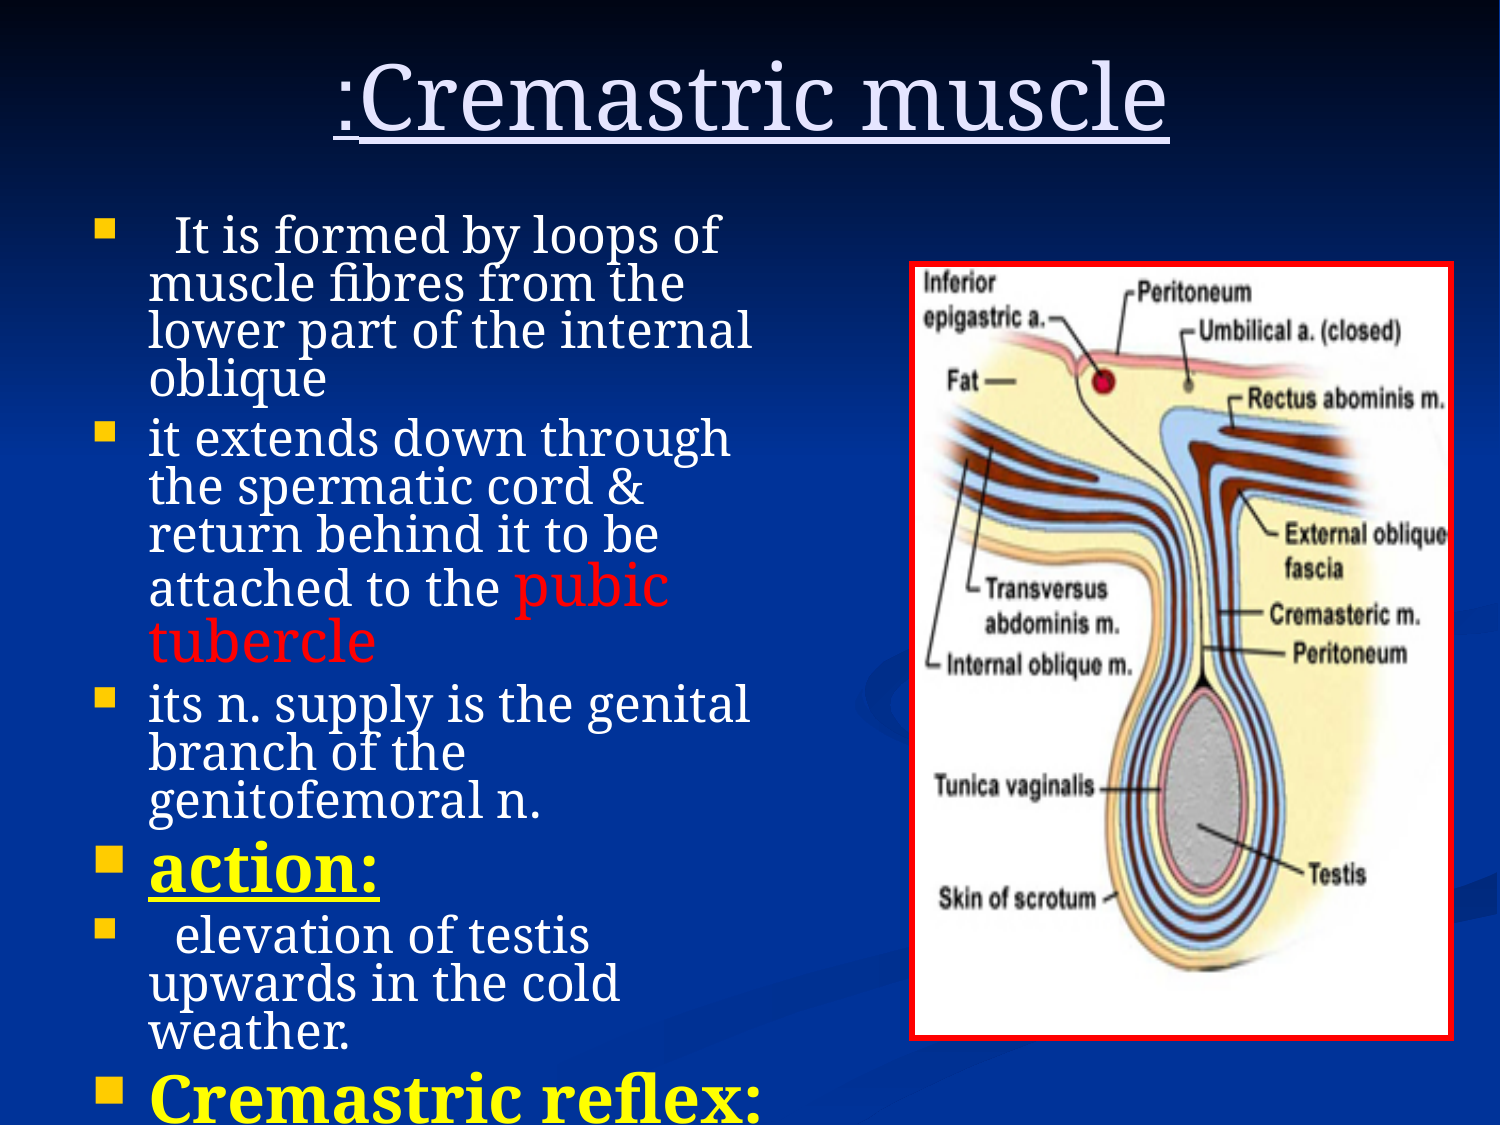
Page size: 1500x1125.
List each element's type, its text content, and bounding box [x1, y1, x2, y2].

title Cremastric muscle: [76, 0, 1427, 188]
picture [915, 266, 1449, 1036]
list It is formed by loops of muscle fibres from the lower part of the internal oblique it extends down through the spermatic cord & return behind it to be attached to the pubic tubercle its n. supply is the genital branch of the genitofemoral n. action: elevation of testis upwards in the cold weather. Cremastric reflex: Scratching of the upper & medial parts of the thigh (L1) leads to elevation of the testis. [76, 137, 788, 1000]
